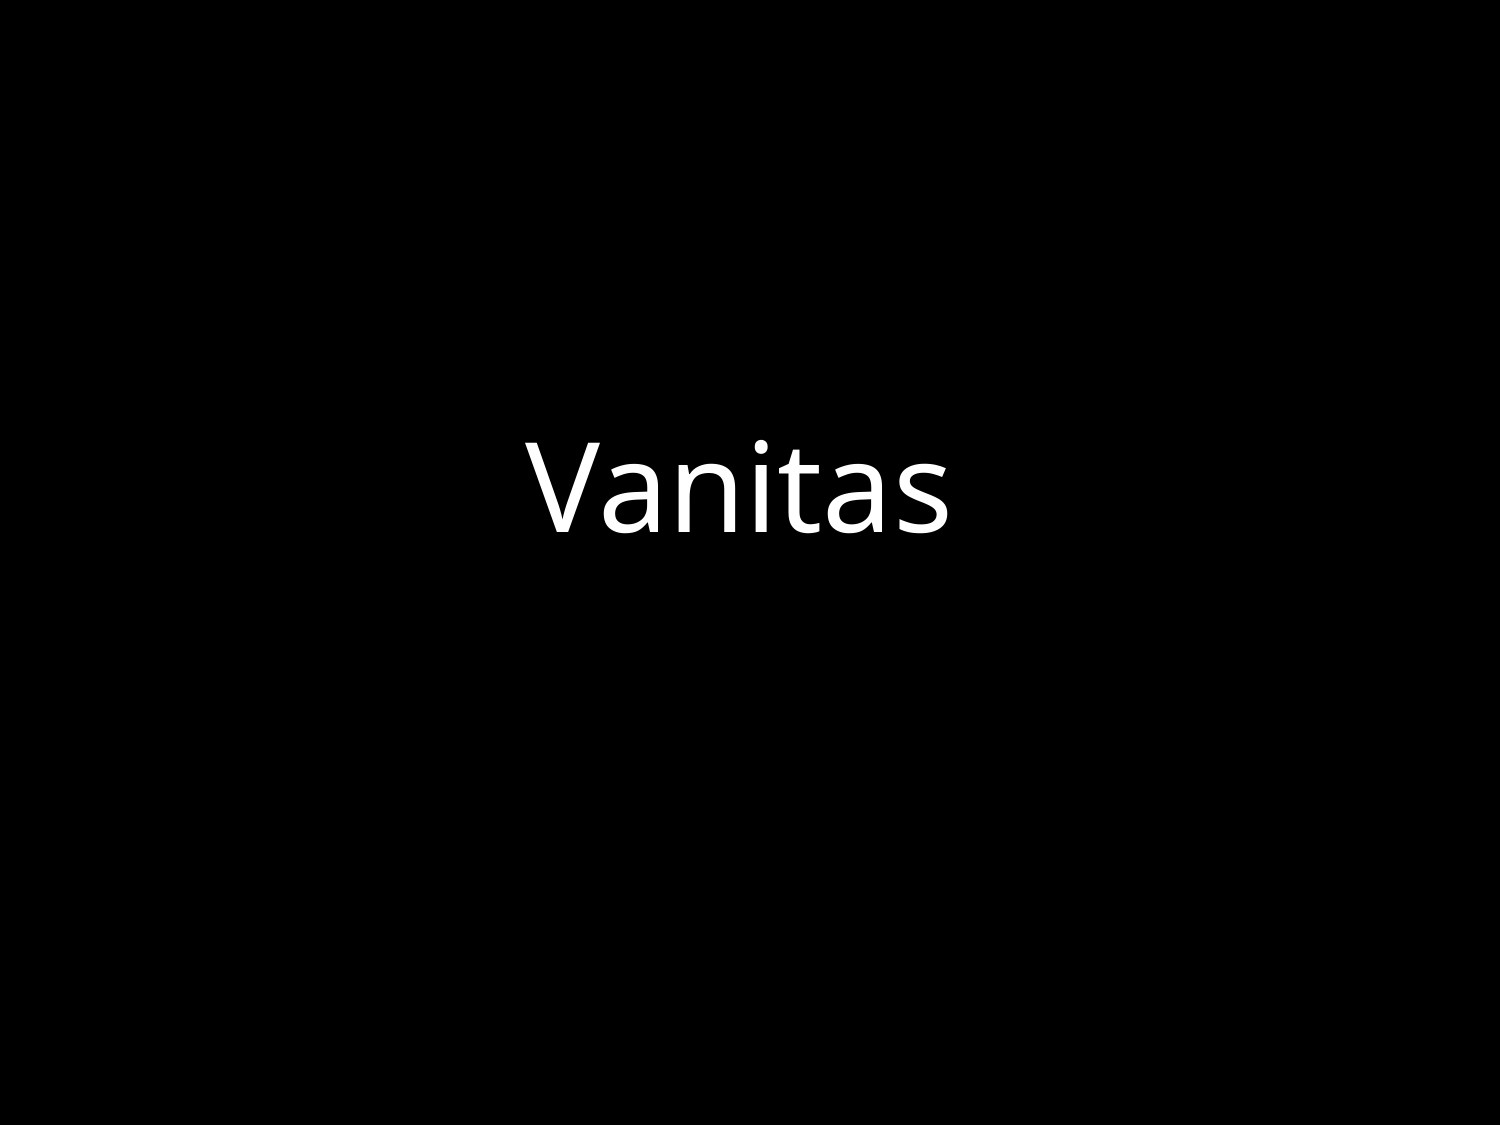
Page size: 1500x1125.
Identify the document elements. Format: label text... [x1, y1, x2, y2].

text_box Vanitas [0, 399, 1500, 565]
